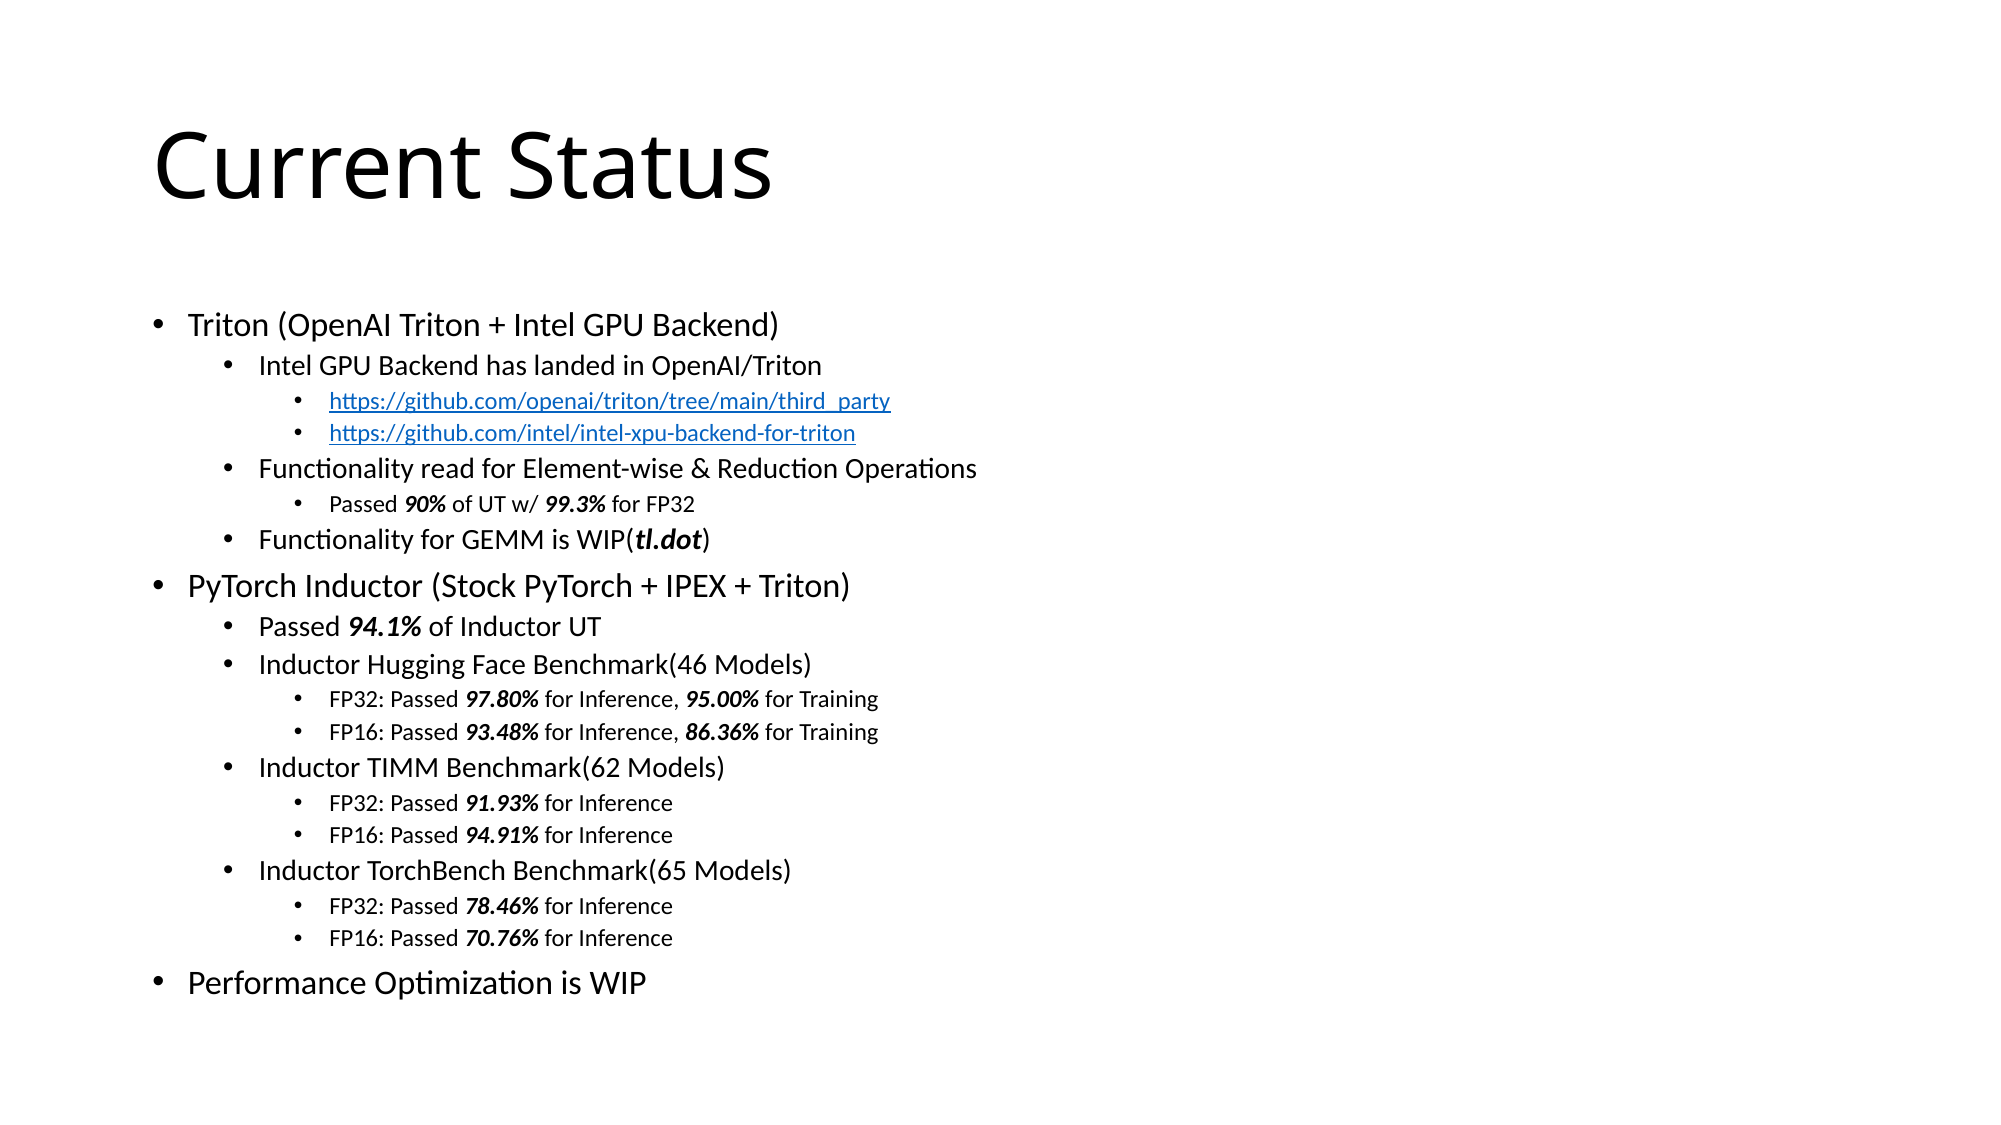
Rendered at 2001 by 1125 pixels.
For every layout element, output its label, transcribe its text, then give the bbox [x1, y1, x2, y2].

title Current Status [137, 59, 1863, 278]
list Triton (OpenAI Triton + Intel GPU Backend) Intel GPU Backend has landed in OpenAI/Triton https://github.com/openai/triton/tree/main/third_party https://github.com/intel/intel-xpu-backend-for-triton Functionality read for Element-wise & Reduction Operations Passed 90% of UT w/ 99.3% for FP32 Functionality for GEMM is WIP(tl.dot) PyTorch Inductor (Stock PyTorch + IPEX + Triton) Passed 94.1% of Inductor UT Inductor Hugging Face Benchmark(46 Models) FP32: Passed 97.80% for Inference, 95.00% for Training FP16: Passed 93.48% for Inference, 86.36% for Training Inductor TIMM Benchmark(62 Models) FP32: Passed 91.93% for Inference FP16: Passed 94.91% for Inference Inductor TorchBench Benchmark(65 Models) FP32: Passed 78.46% for Inference FP16: Passed 70.76% for Inference Performance Optimization is WIP [137, 299, 1863, 1014]
